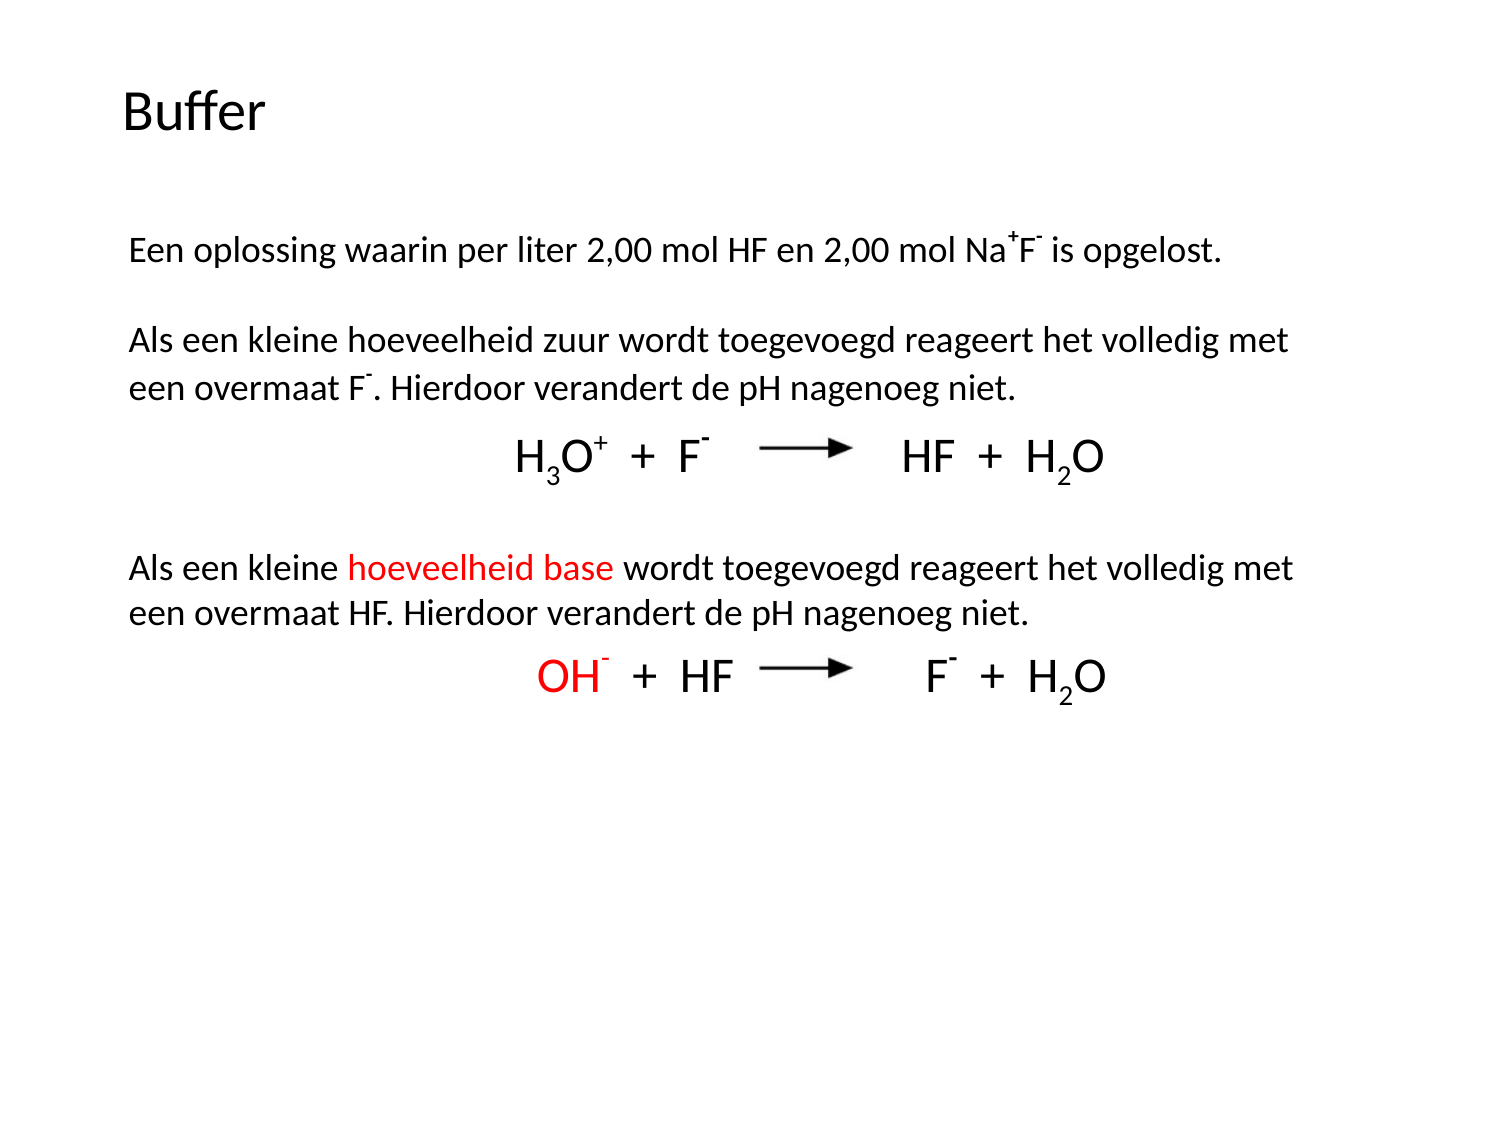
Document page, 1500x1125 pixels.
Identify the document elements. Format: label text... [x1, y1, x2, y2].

text_box Een buffer is bijvoorbeeld: Een oplossing waarin per liter 2,00 mol HF en 2,00 mol Na+F- is opgelost. Als een kleine hoeveelheid zuur wordt toegevoegd reageert het volledig met een overmaat F-. Hierdoor verandert de pH nagenoeg niet. Als een kleine hoeveelheid base wordt toegevoegd reageert het volledig met een overmaat HF. Hierdoor verandert de pH nagenoeg niet. [113, 169, 1314, 686]
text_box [494, 411, 1204, 488]
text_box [494, 631, 1206, 708]
text_box Buffer [108, 64, 282, 150]
